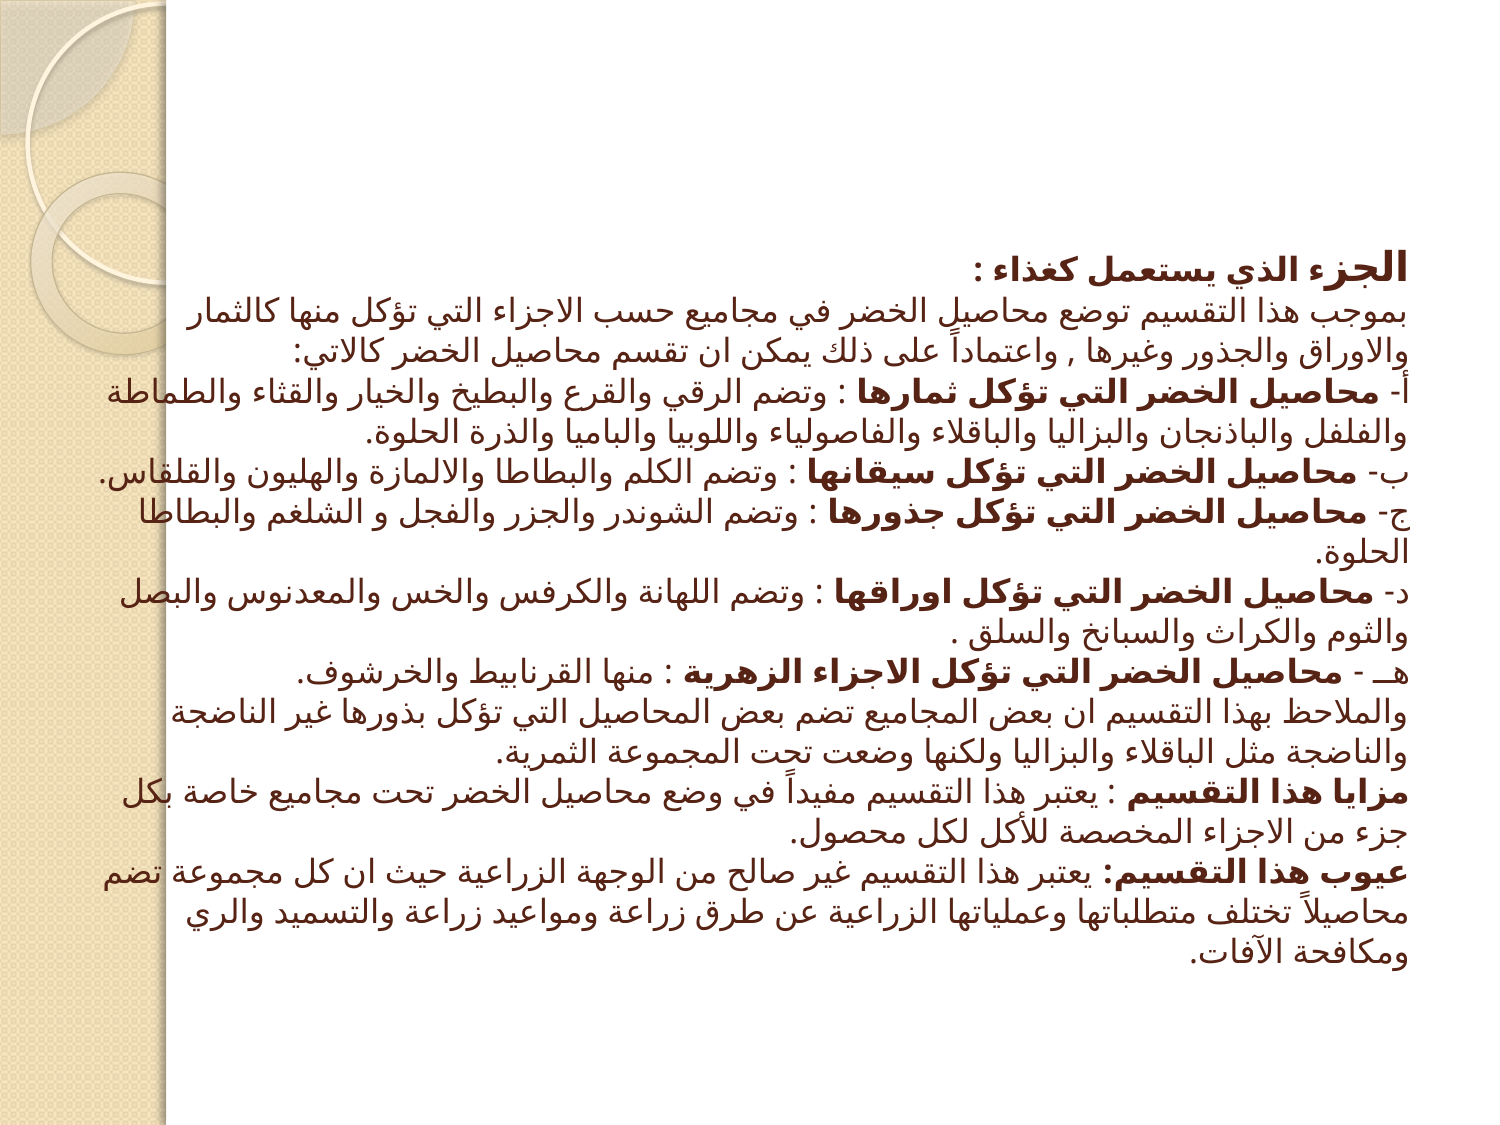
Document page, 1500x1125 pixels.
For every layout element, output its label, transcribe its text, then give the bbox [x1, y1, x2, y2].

title الجزء الذي يستعمل كغذاء : بموجب هذا التقسيم توضع محاصيل الخضر في مجاميع حسب الاجزاء التي تؤكل منها كالثمار والاوراق والجذور وغيرها , واعتماداً على ذلك يمكن ان تقسم محاصيل الخضر كالاتي: أ- محاصيل الخضر التي تؤكل ثمارها : وتضم الرقي والقرع والبطيخ والخيار والقثاء والطماطة والفلفل والباذنجان والبزاليا والباقلاء والفاصولياء واللوبيا والباميا والذرة الحلوة. ب- محاصيل الخضر التي تؤكل سيقانها : وتضم الكلم والبطاطا والالمازة والهليون والقلقاس. ج- محاصيل الخضر التي تؤكل جذورها : وتضم الشوندر والجزر والفجل و الشلغم والبطاطا الحلوة. د- محاصيل الخضر التي تؤكل اوراقها : وتضم اللهانة والكرفس والخس والمعدنوس والبصل والثوم والكراث والسبانخ والسلق . هــ - محاصيل الخضر التي تؤكل الاجزاء الزهرية : منها القرنابيط والخرشوف. والملاحظ بهذا التقسيم ان بعض المجاميع تضم بعض المحاصيل التي تؤكل بذورها غير الناضجة والناضجة مثل الباقلاء والبزاليا ولكنها وضعت تحت المجموعة الثمرية. مزايا هذا التقسيم : يعتبر هذا التقسيم مفيداً في وضع محاصيل الخضر تحت مجاميع خاصة بكل جزء من الاجزاء المخصصة للأكل لكل محصول. عيوب هذا التقسيم: يعتبر هذا التقسيم غير صالح من الوجهة الزراعية حيث ان كل مجموعة تضم محاصيلاً تختلف متطلباتها وعملياتها الزراعية عن طرق زراعة ومواعيد زراعة والتسميد والري ومكافحة الآفات. [75, 115, 1425, 1075]
